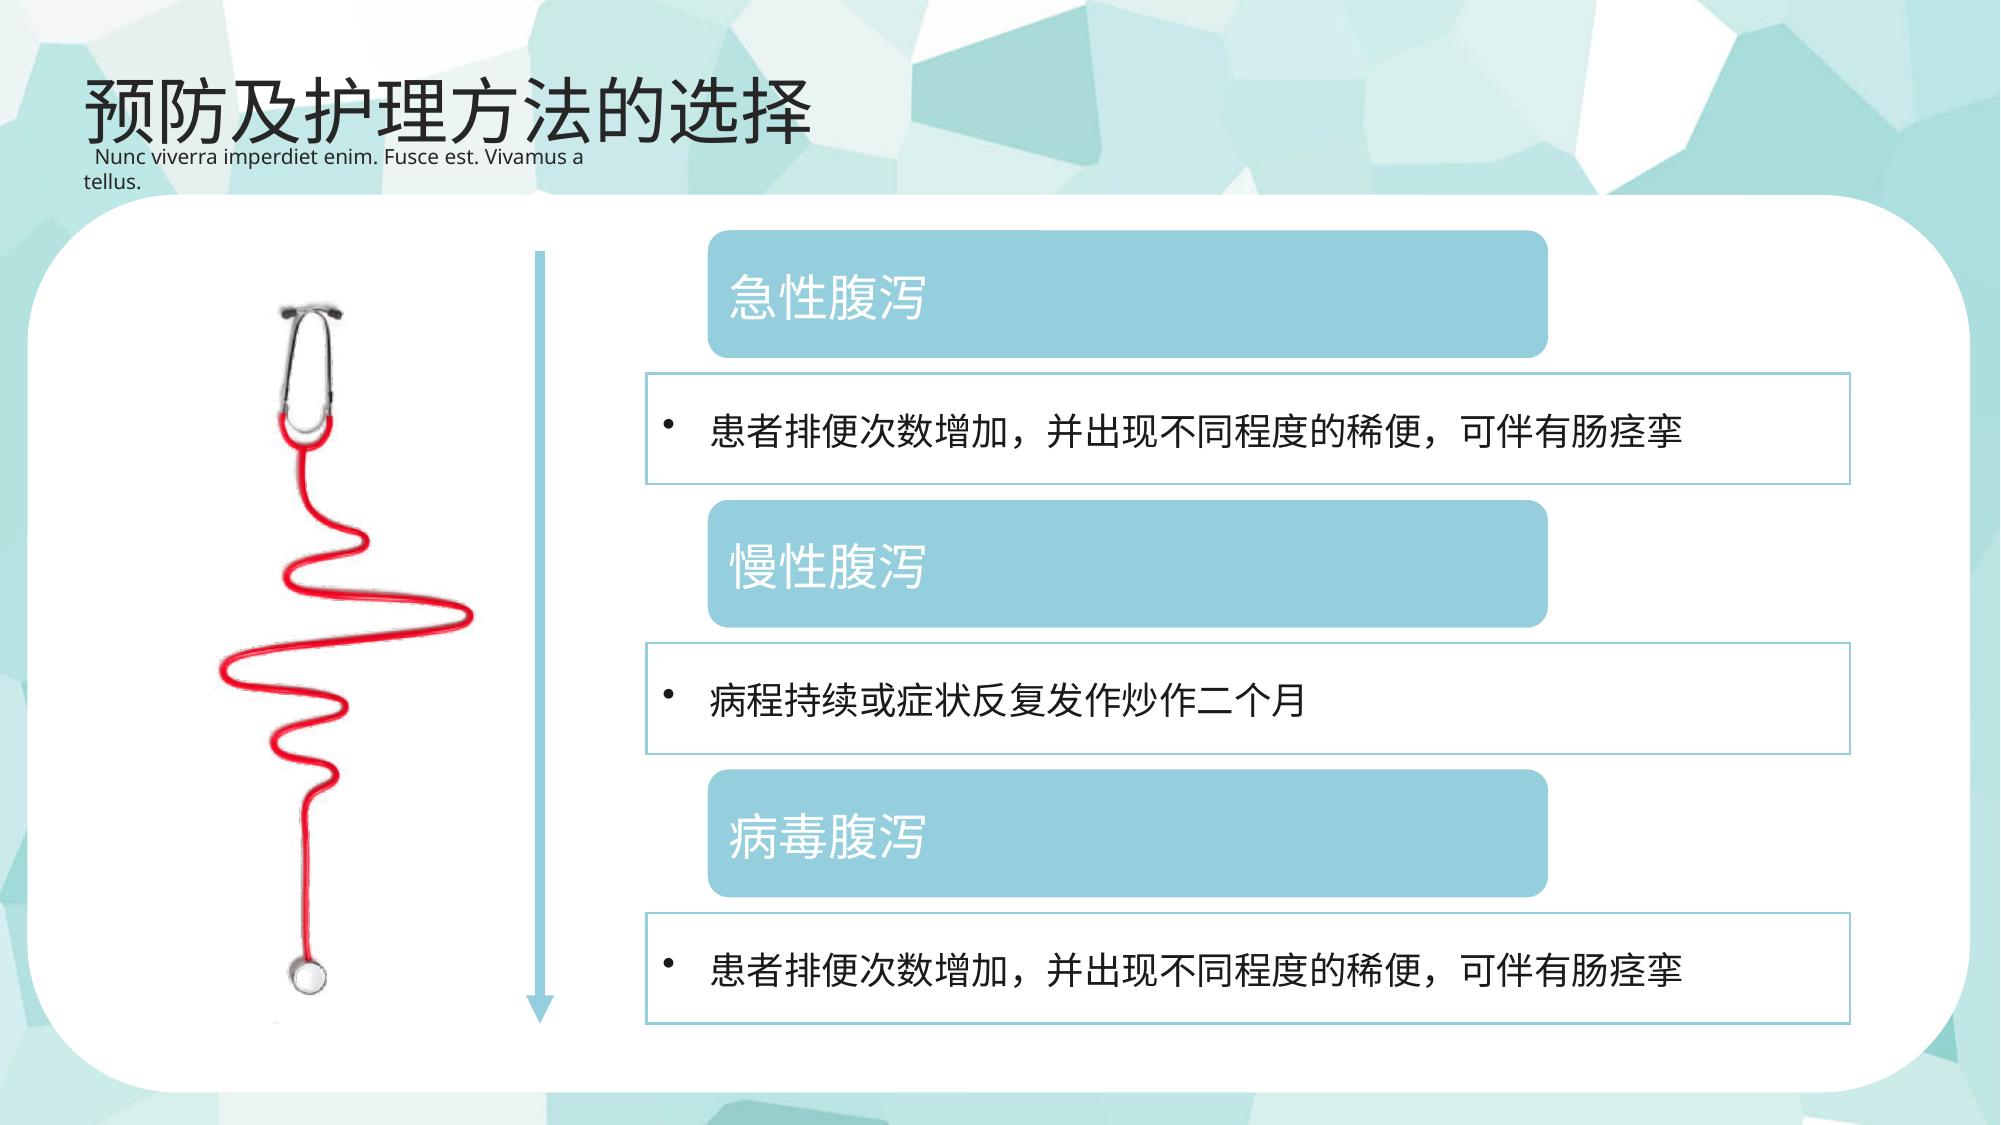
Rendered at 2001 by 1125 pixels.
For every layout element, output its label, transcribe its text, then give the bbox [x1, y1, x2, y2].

text_box Nunc viverra imperdiet enim. Fusce est. Vivamus a tellus. [68, 136, 647, 202]
text_box 预防及护理方法的选择 [68, 58, 884, 161]
picture [0, 0, 2001, 1125]
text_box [646, 214, 1850, 1024]
